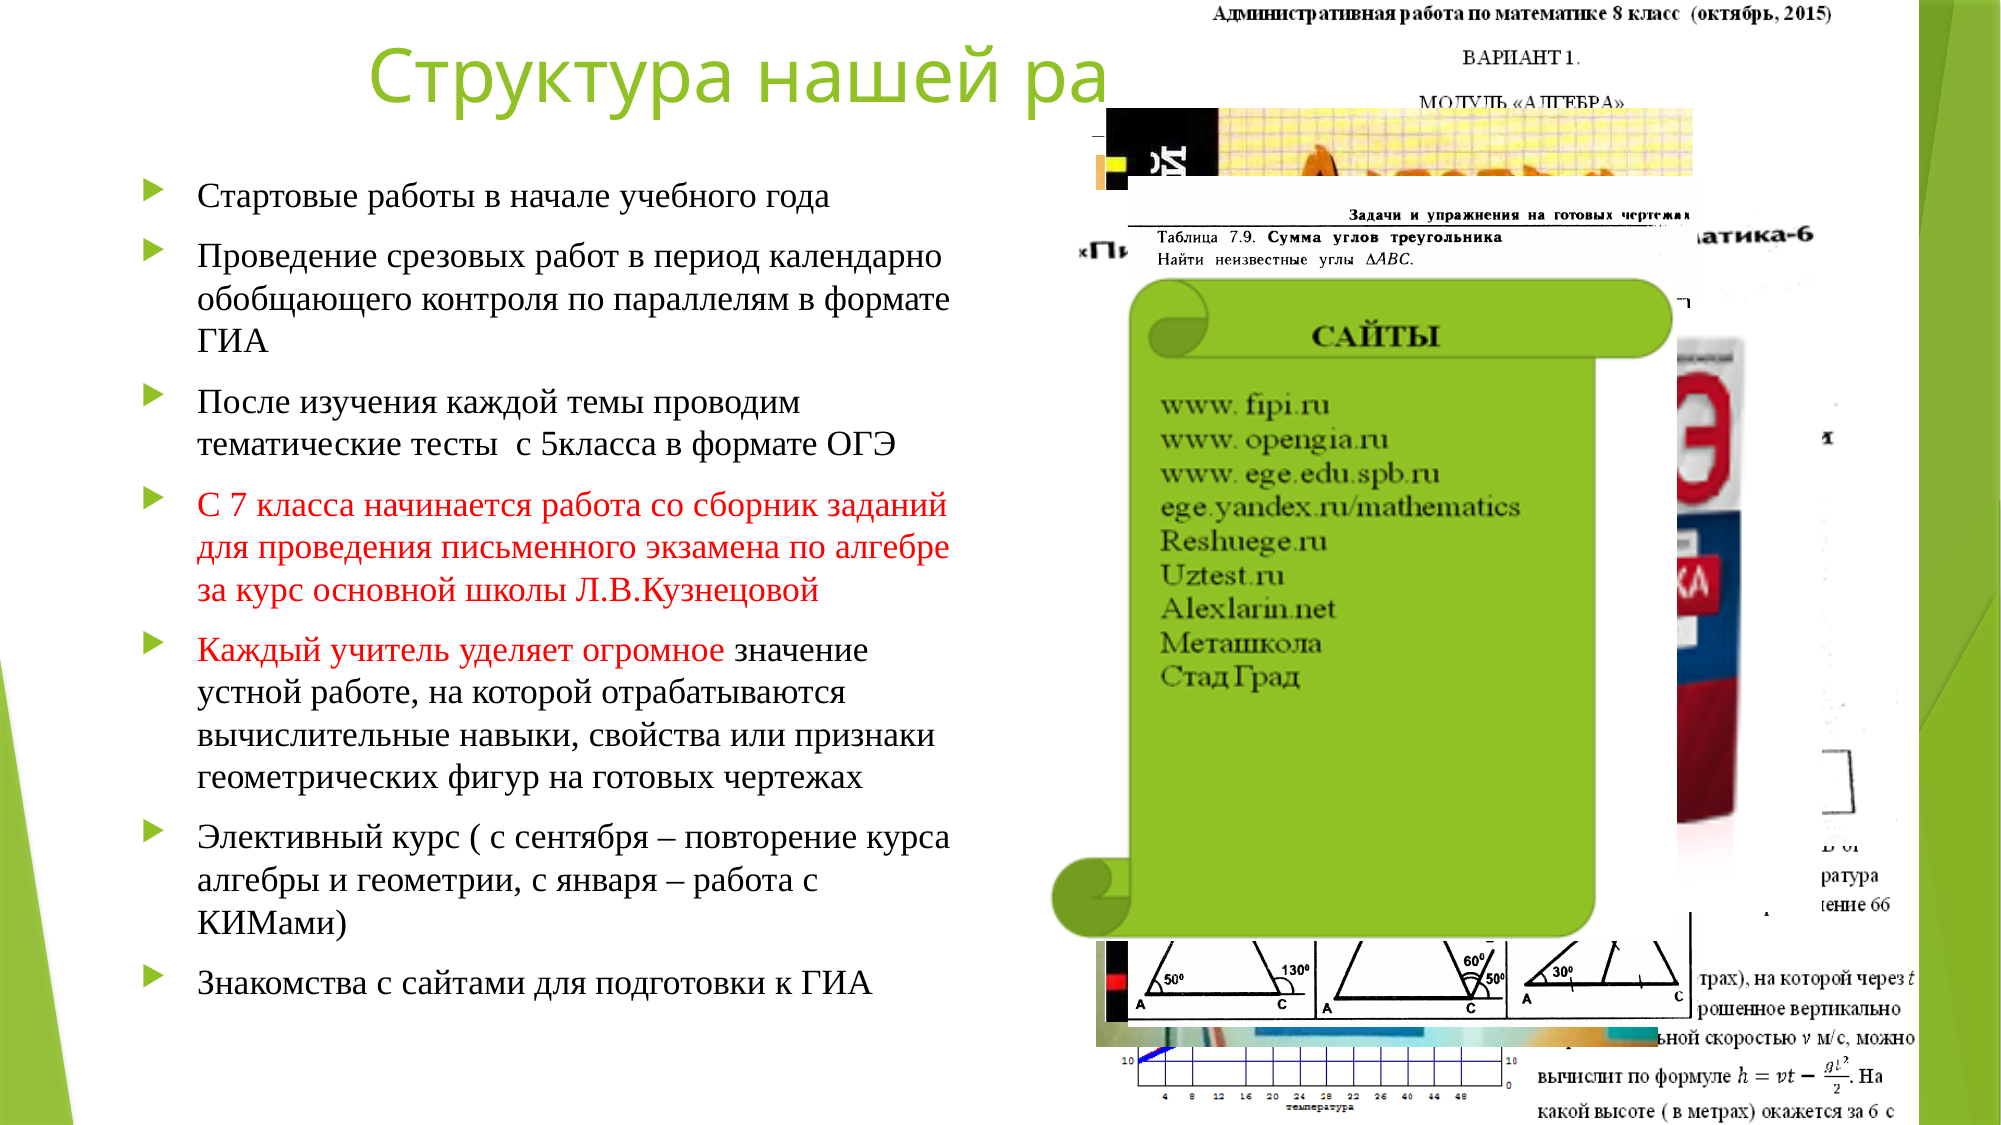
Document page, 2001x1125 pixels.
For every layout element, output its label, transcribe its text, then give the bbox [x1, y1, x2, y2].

picture [1047, 0, 1920, 1125]
title Структура нашей работы [125, 19, 1099, 131]
list Стартовые работы в начале учебного года Проведение срезовых работ в период календарно обобщающего контроля по параллелям в формате ГИА После изучения каждой темы проводим тематические тесты с 5класса в формате ОГЭ С 7 класса начинается работа со сборник заданий для проведения письменного экзамена по алгебре за курс основной школы Л.В.Кузнецовой Каждый учитель уделяет огромное значение устной работе, на которой отрабатываются вычислительные навыки, свойства или признаки геометрических фигур на готовых чертежах Элективный курс ( с сентября – повторение курса алгебры и геометрии, с января – работа с КИМами) Знакомства с сайтами для подготовки к ГИА [125, 164, 972, 1054]
